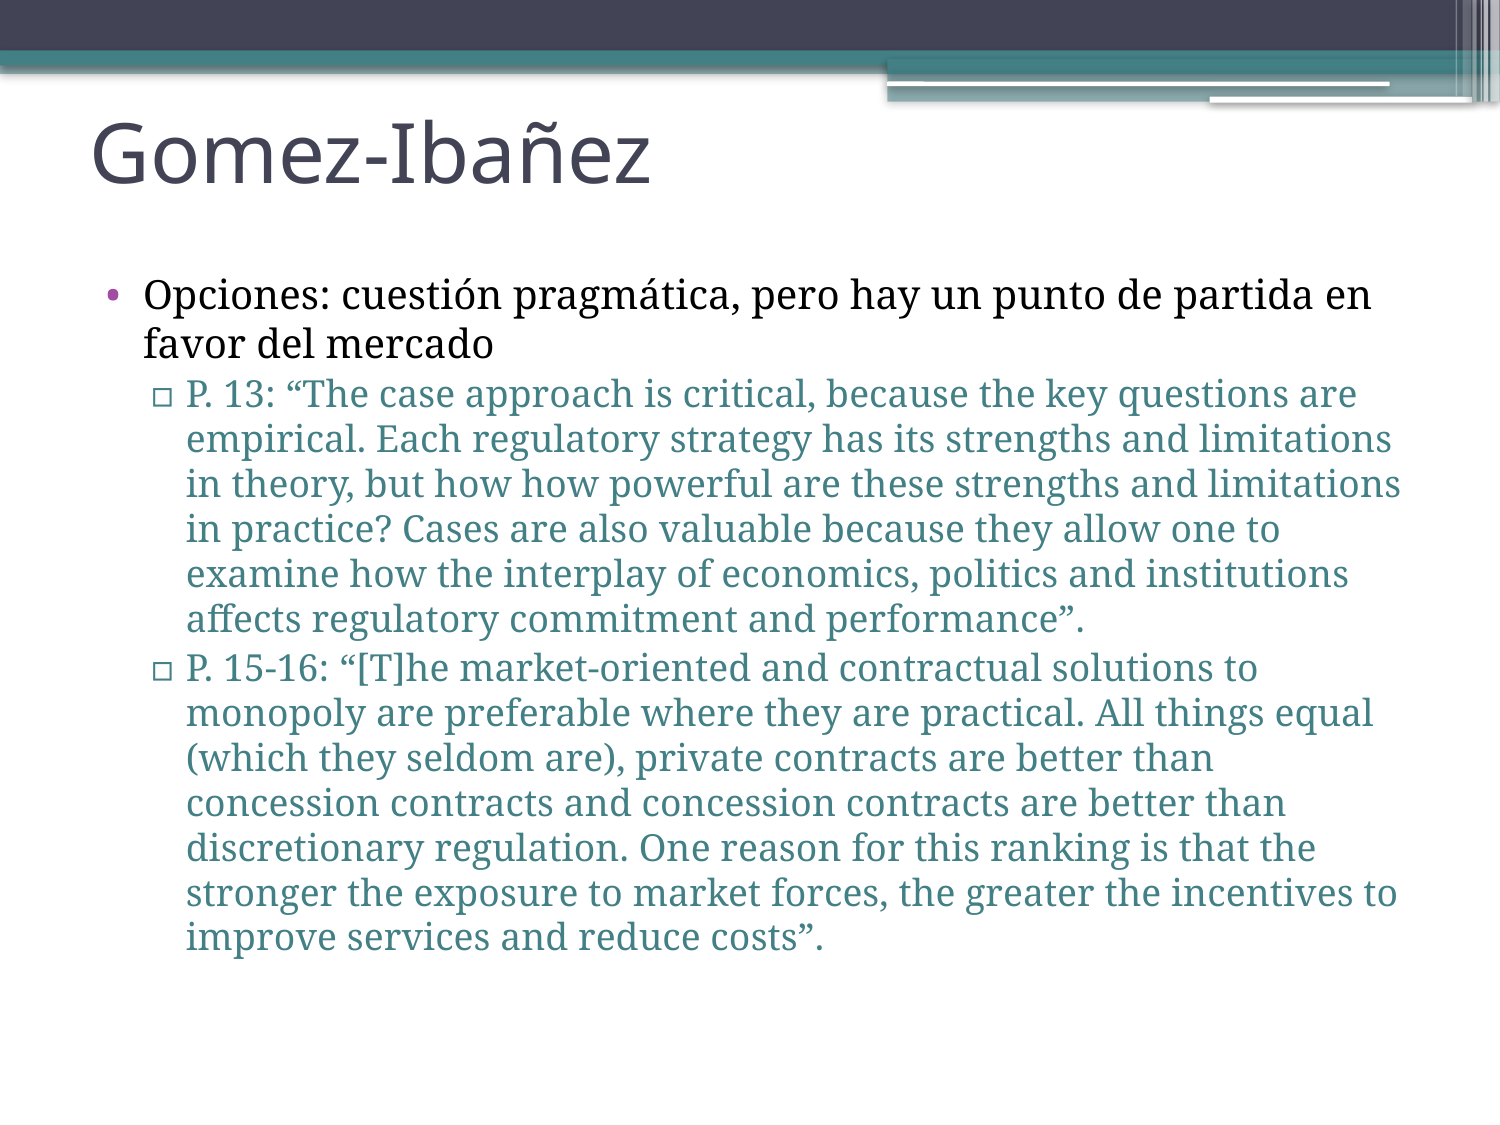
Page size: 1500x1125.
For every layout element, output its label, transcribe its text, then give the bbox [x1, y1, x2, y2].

list Opciones: cuestión pragmática, pero hay un punto de partida en favor del mercado P. 13: “The case approach is critical, because the key questions are empirical. Each regulatory strategy has its strengths and limitations in theory, but how how powerful are these strengths and limitations in practice? Cases are also valuable because they allow one to examine how the interplay of economics, politics and institutions affects regulatory commitment and performance”. P. 15-16: “[T]he market-oriented and contractual solutions to monopoly are preferable where they are practical. All things equal (which they seldom are), private contracts are better than concession contracts and concession contracts are better than discretionary regulation. One reason for this ranking is that the stronger the exposure to market forces, the greater the incentives to improve services and reduce costs”. [75, 262, 1425, 972]
title Gomez-Ibañez [75, 62, 1425, 238]
